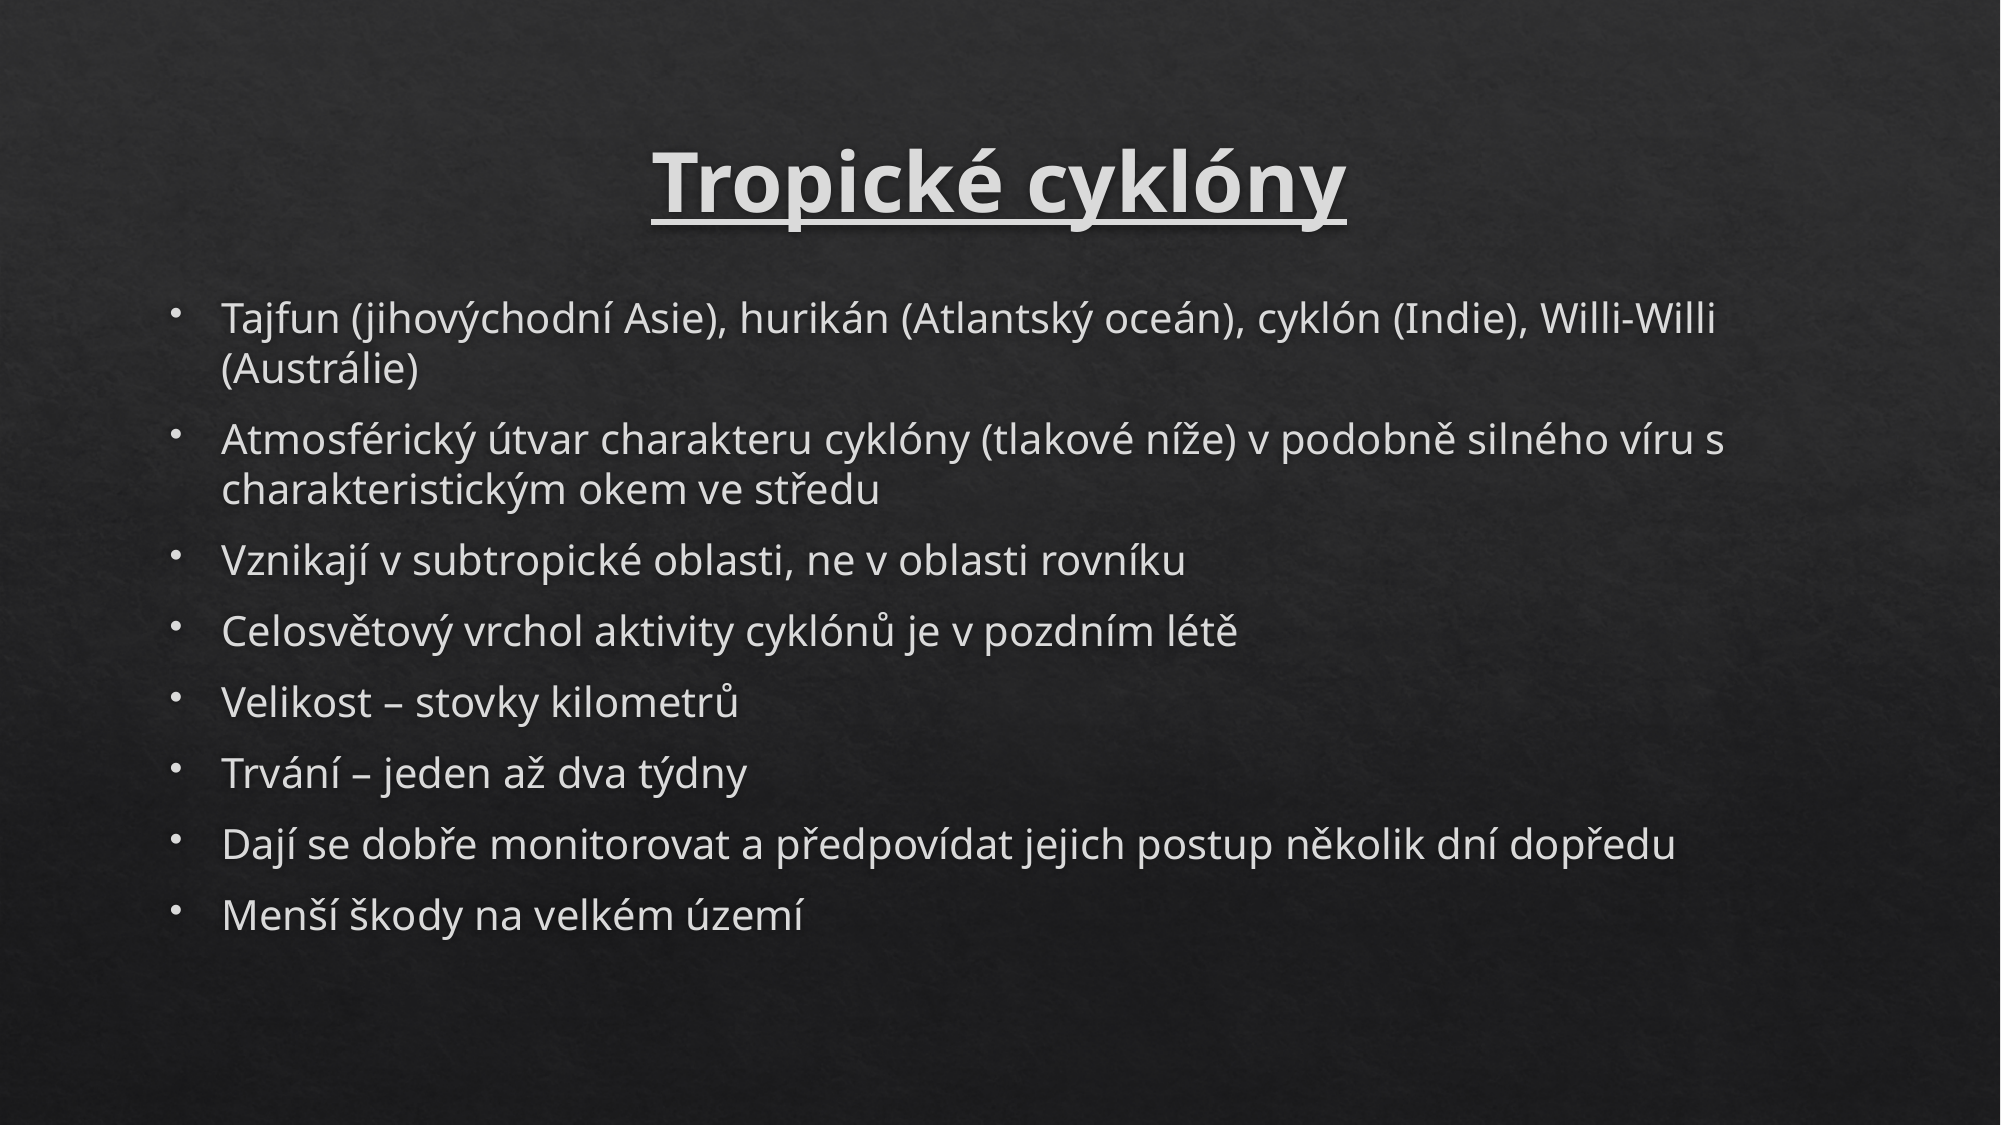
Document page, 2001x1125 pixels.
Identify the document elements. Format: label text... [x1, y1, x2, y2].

title Tropické cyklóny [149, 99, 1849, 260]
list Tajfun (jihovýchodní Asie), hurikán (Atlantský oceán), cyklón (Indie), Willi-Willi (Austrálie) Atmosférický útvar charakteru cyklóny (tlakové níže) v podobně silného víru s charakteristickým okem ve středu Vznikají v subtropické oblasti, ne v oblasti rovníku Celosvětový vrchol aktivity cyklónů je v pozdním létě Velikost – stovky kilometrů Trvání – jeden až dva týdny Dají se dobře monitorovat a předpovídat jejich postup několik dní dopředu Menší škody na velkém území [149, 284, 1849, 950]
